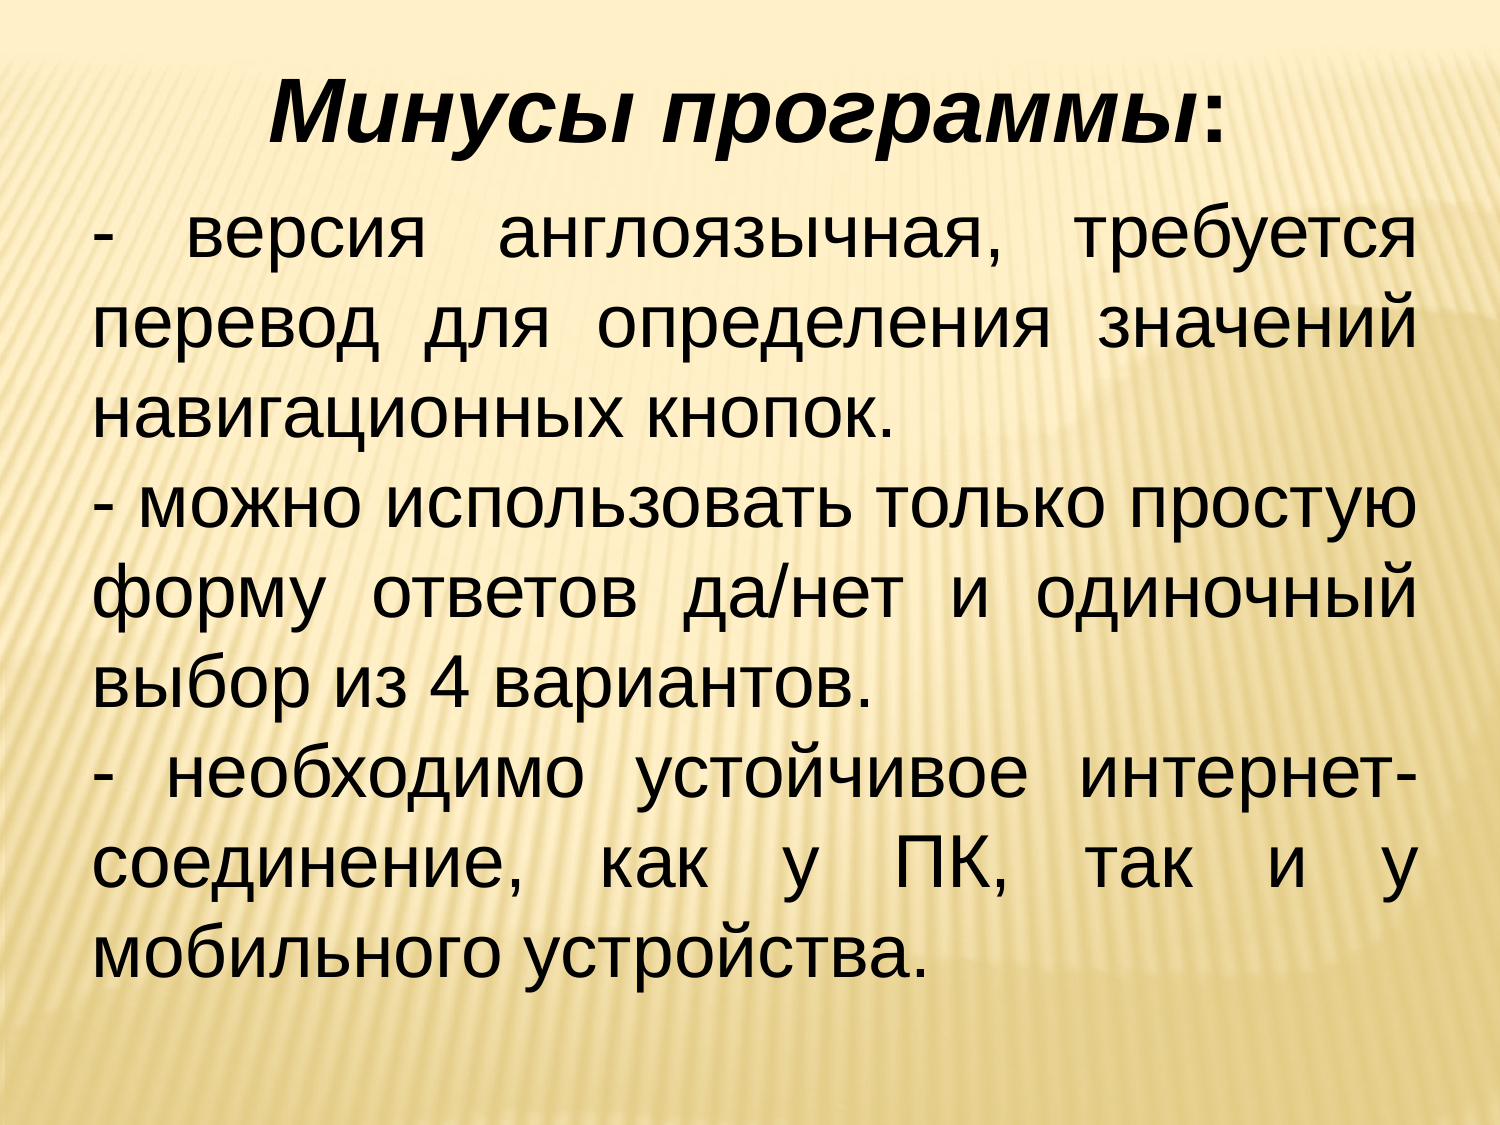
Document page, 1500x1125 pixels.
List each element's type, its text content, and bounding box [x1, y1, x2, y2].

text_box Минусы программы: [253, 43, 1246, 169]
text_box - версия англоязычная, требуется перевод для определения значений навигационных кнопок. - можно использовать только простую форму ответов да/нет и одиночный выбор из 4 вариантов. - необходимо устойчивое интернет-соединение, как у ПК, так и у мобильного устройства. [76, 174, 1436, 1000]
